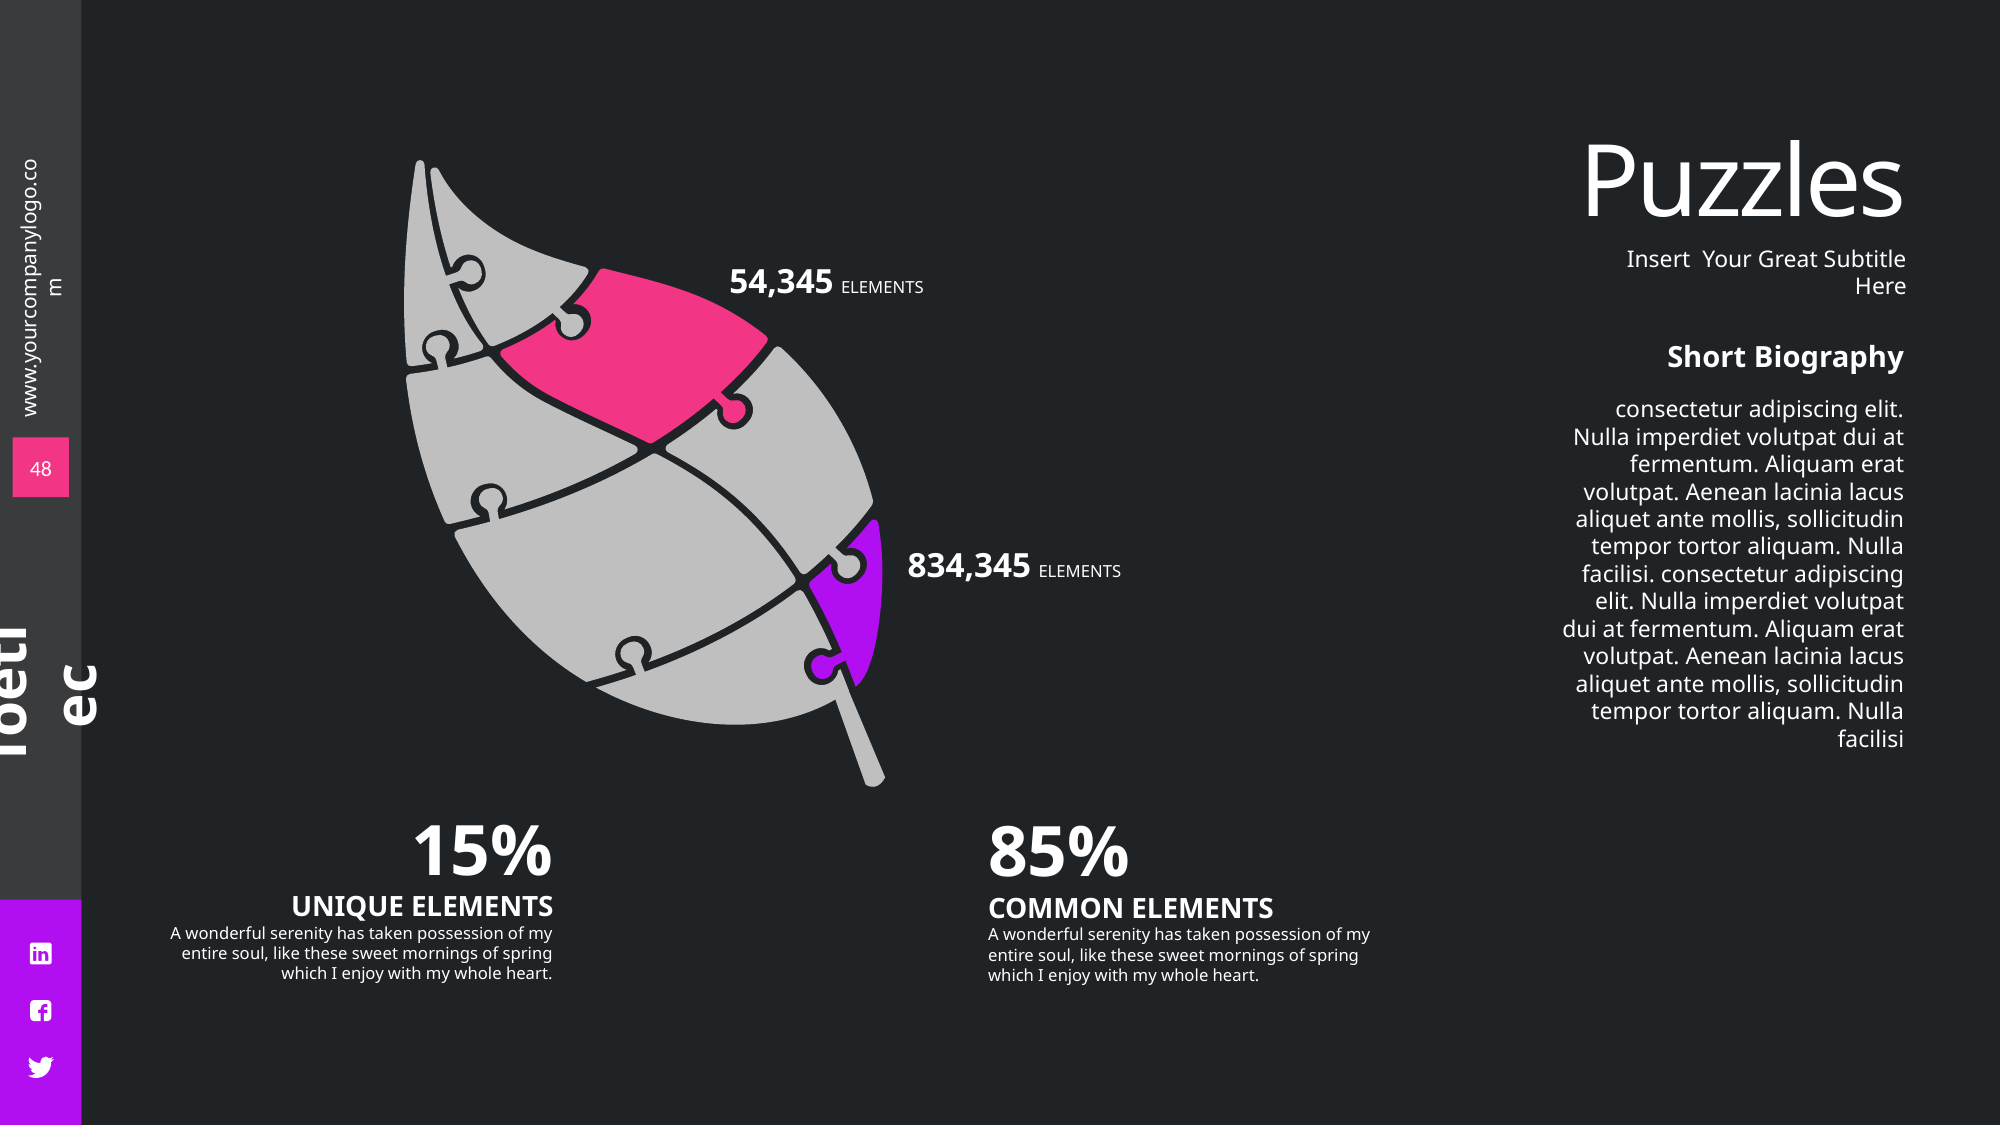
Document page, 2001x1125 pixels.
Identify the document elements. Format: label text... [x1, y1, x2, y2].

text_box consectetur adipiscing elit. Nulla imperdiet volutpat dui at fermentum. Aliquam erat volutpat. Aenean lacinia lacus aliquet ante mollis, sollicitudin tempor tortor aliquam. Nulla facilisi. consectetur adipiscing elit. Nulla imperdiet volutpat dui at fermentum. Aliquam erat volutpat. Aenean lacinia lacus aliquet ante mollis, sollicitudin tempor tortor aliquam. Nulla facilisi [1540, 387, 1920, 760]
text_box Insert Your Great Subtitle Here [1567, 237, 1922, 307]
text_box 834,345 ELEMENTS [905, 537, 1137, 592]
slide_number 48 [12, 437, 69, 498]
text_box 54,345 ELEMENTS [905, 252, 940, 308]
text_box Short Biography [1635, 321, 1920, 390]
text_box 15% UNIQUE ELEMENTS A wonderful serenity has taken possession of my entire soul, like these sweet mornings of spring which I enjoy with my whole heart. [147, 784, 574, 993]
text_box 85% COMMON ELEMENTS A wonderful serenity has taken possession of my entire soul, like these sweet mornings of spring which I enjoy with my whole heart. [968, 786, 1394, 995]
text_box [362, 183, 905, 774]
text_box Puzzles [1393, 116, 1922, 236]
